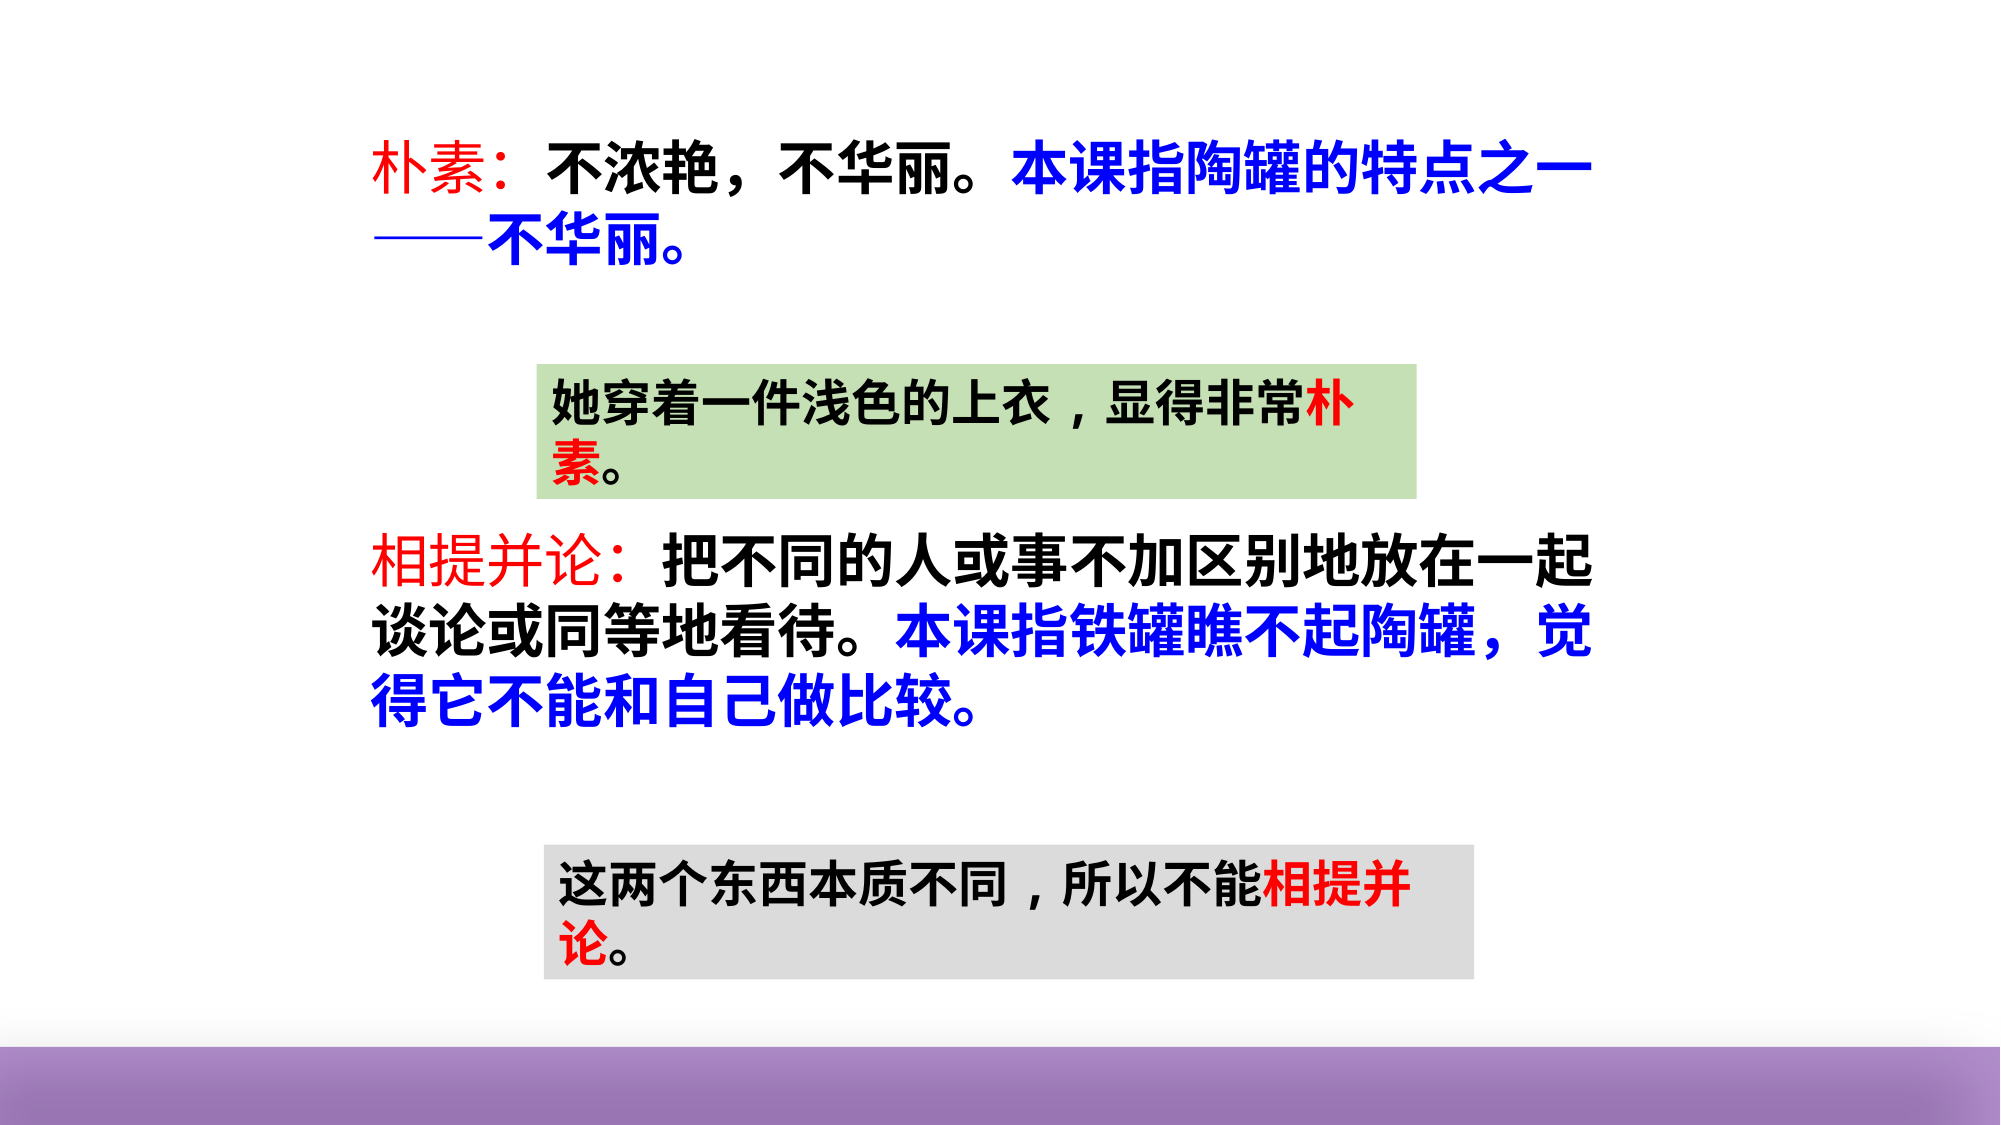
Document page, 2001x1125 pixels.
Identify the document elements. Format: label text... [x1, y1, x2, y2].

text_box 她穿着一件浅色的上衣,显得非常朴素。 [536, 364, 1417, 499]
text_box 相提并论：把不同的人或事不加区别地放在一起谈论或同等地看待。本课指铁罐瞧不起陶罐，觉得它不能和自己做比较。 [355, 516, 1642, 742]
text_box 朴素：不浓艳，不华丽。本课指陶罐的特点之一——不华丽。 [355, 124, 1631, 280]
text_box 这两个东西本质不同,所以不能相提并论。 [543, 844, 1475, 980]
